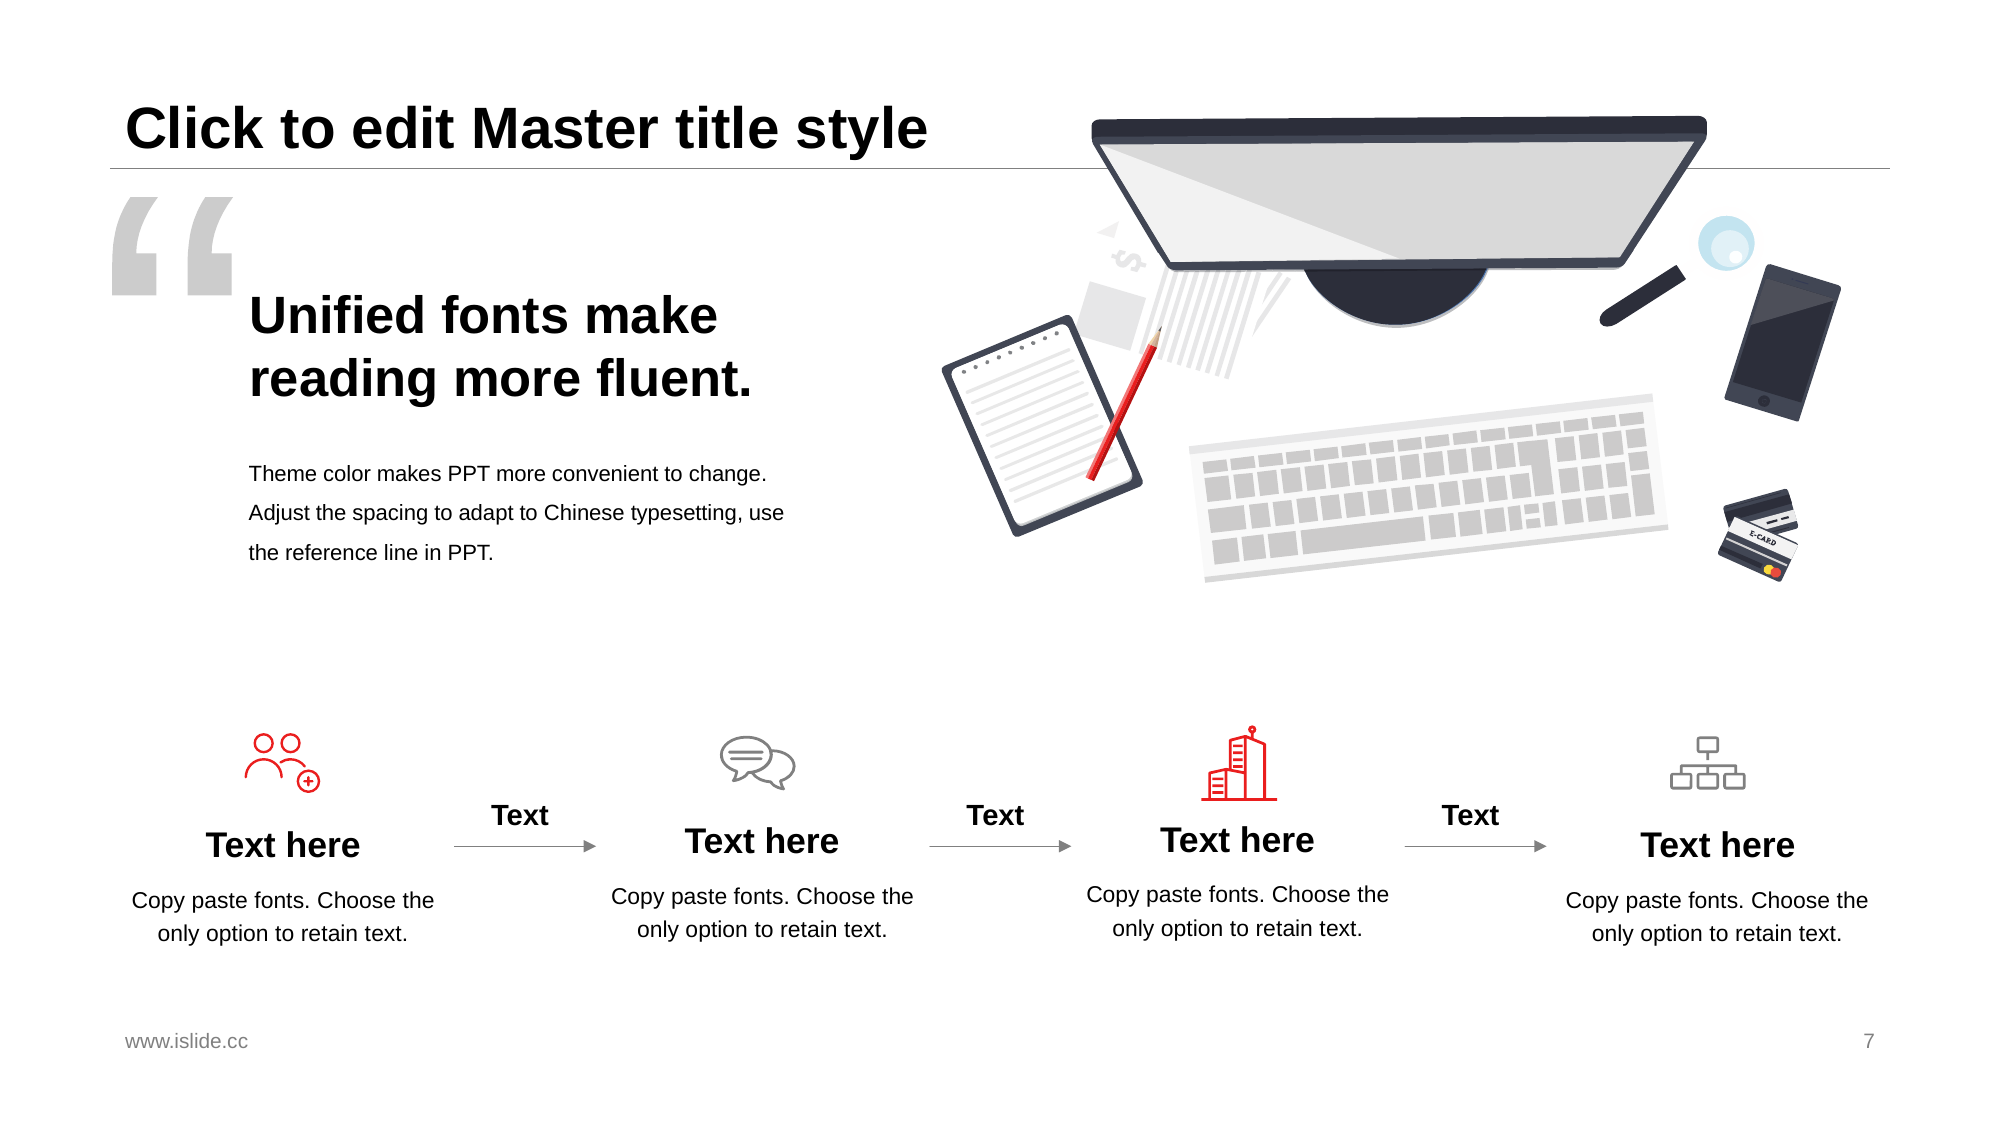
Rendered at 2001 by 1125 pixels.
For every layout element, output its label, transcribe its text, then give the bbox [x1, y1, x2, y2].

footer www.islide.cc [109, 1023, 790, 1058]
slide_number 7 [1412, 1023, 1890, 1058]
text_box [112, 115, 1889, 964]
title Click to edit Master title style [109, 0, 1890, 169]
